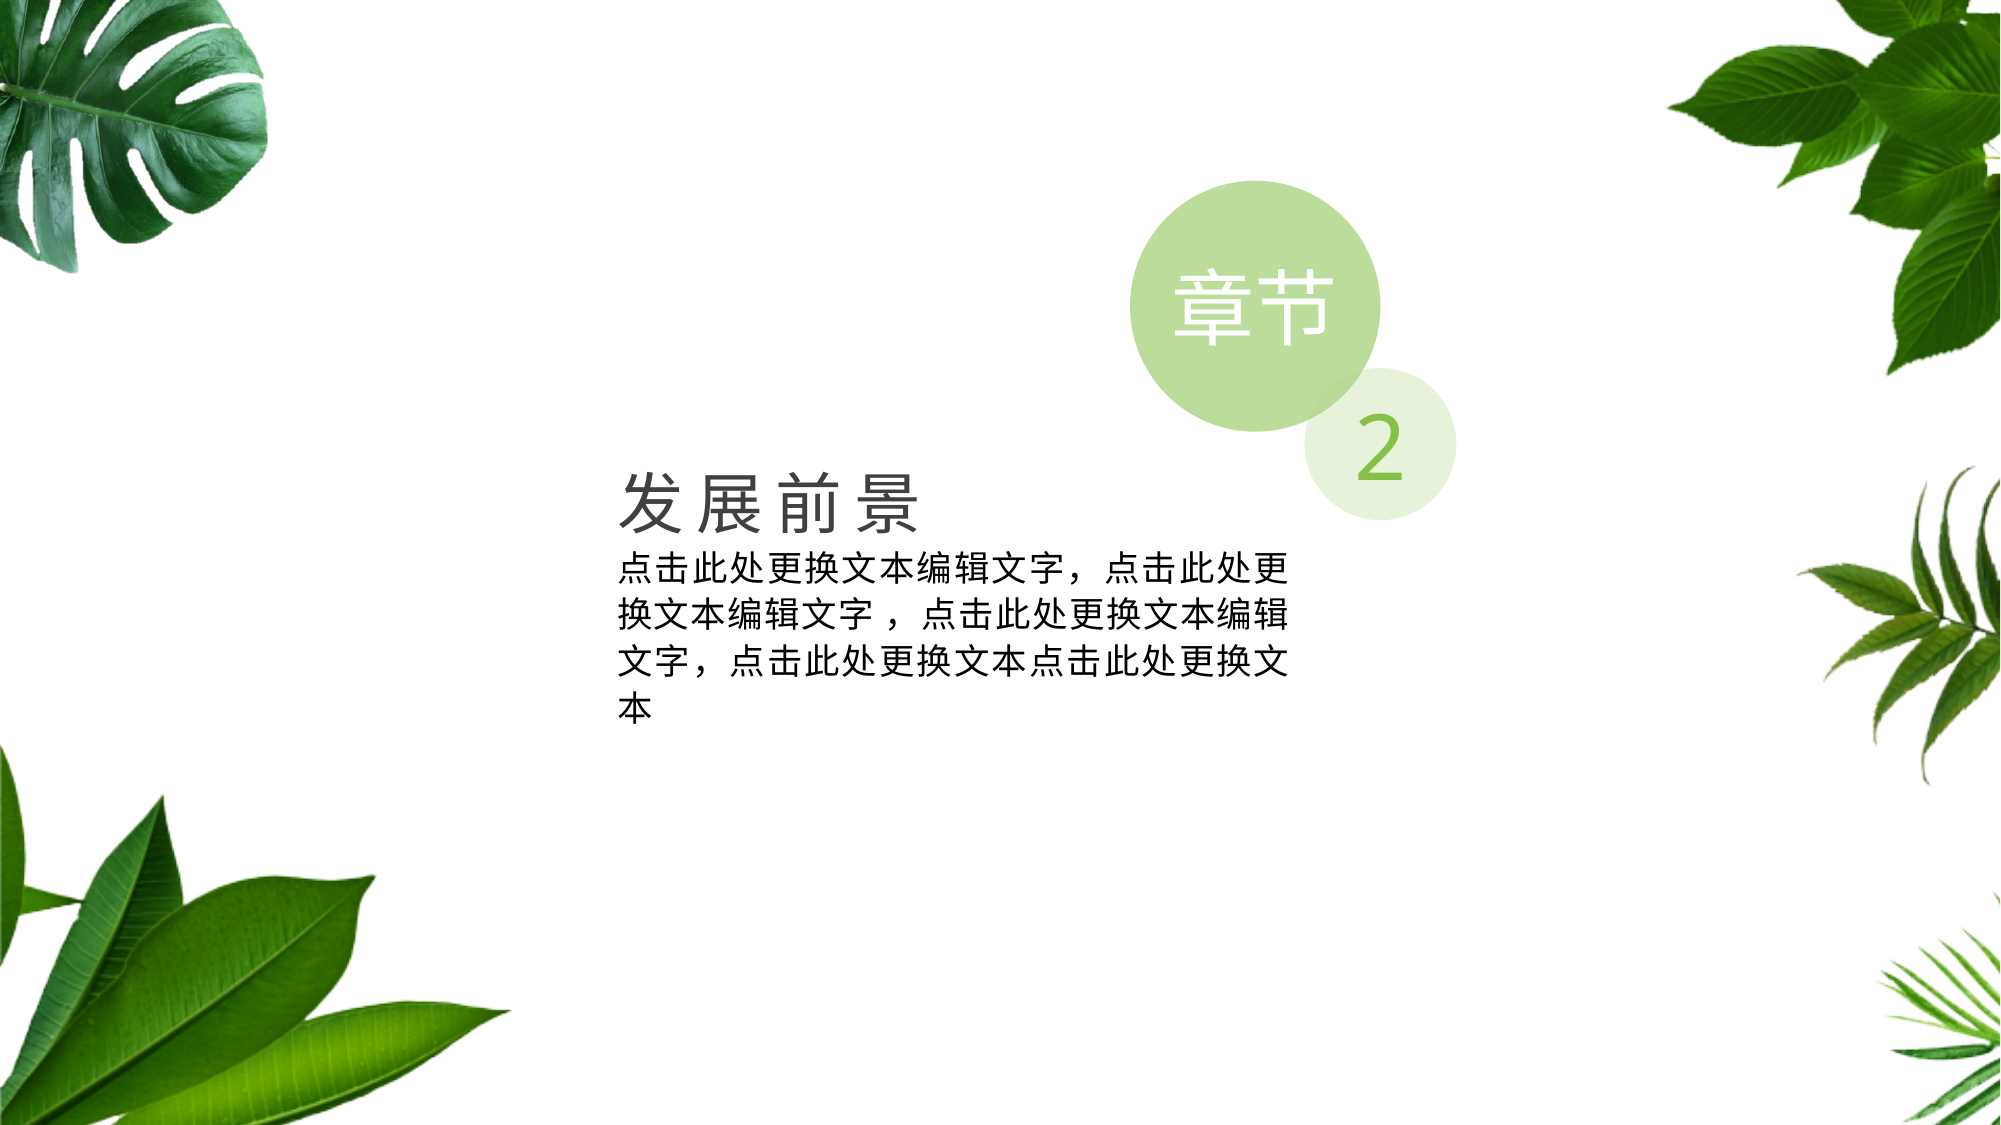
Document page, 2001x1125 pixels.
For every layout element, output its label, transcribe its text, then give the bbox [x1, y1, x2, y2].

text_box 发展前景 点击此处更换文本编辑文字，点击此处更换文本编辑文字 ，点击此处更换文本编辑文字，点击此处更换文本点击此处更换文本 [602, 445, 1305, 862]
picture [0, 0, 2001, 1125]
text_box 章节 [1130, 180, 1381, 432]
text_box 2 [1304, 367, 1457, 521]
